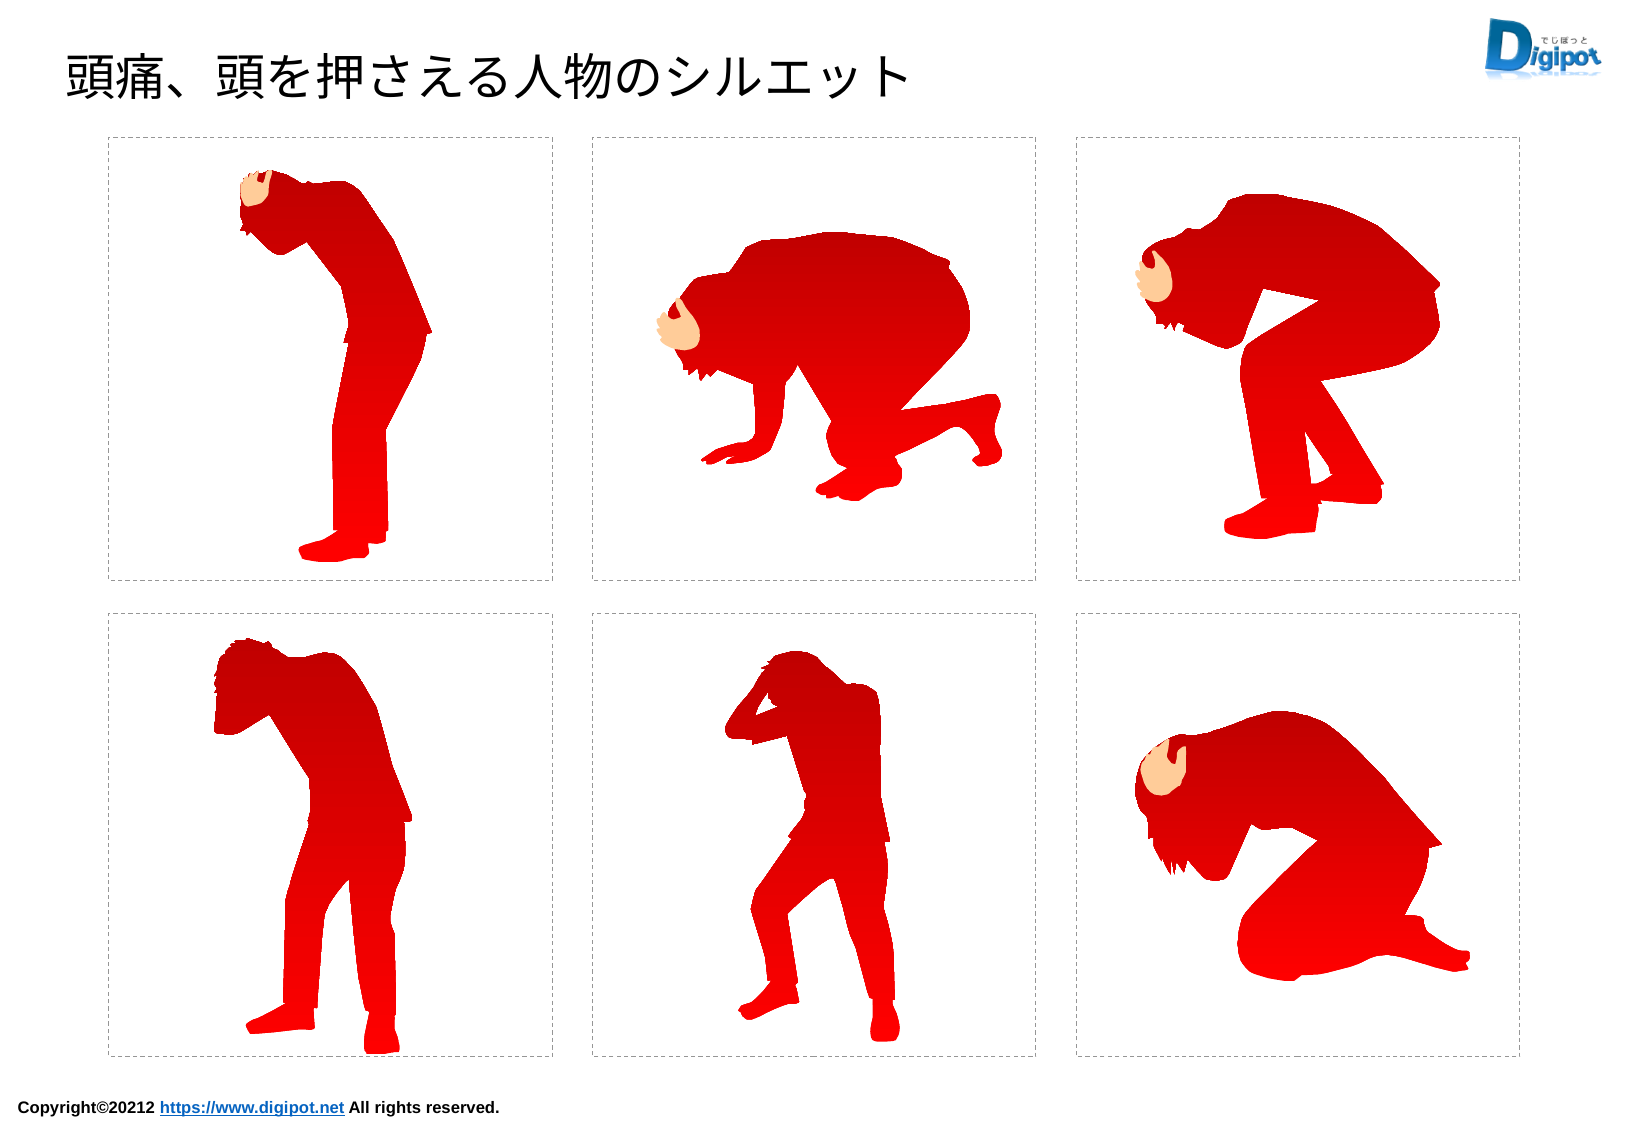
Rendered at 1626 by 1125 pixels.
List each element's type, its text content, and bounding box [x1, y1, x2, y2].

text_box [1135, 711, 1470, 982]
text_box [1135, 193, 1441, 540]
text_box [240, 170, 432, 563]
picture [1485, 18, 1602, 82]
text_box [214, 638, 413, 1055]
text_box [656, 231, 1002, 501]
text_box [725, 651, 900, 1042]
text_box 頭痛、頭を押さえる人物のシルエット [50, 38, 929, 113]
